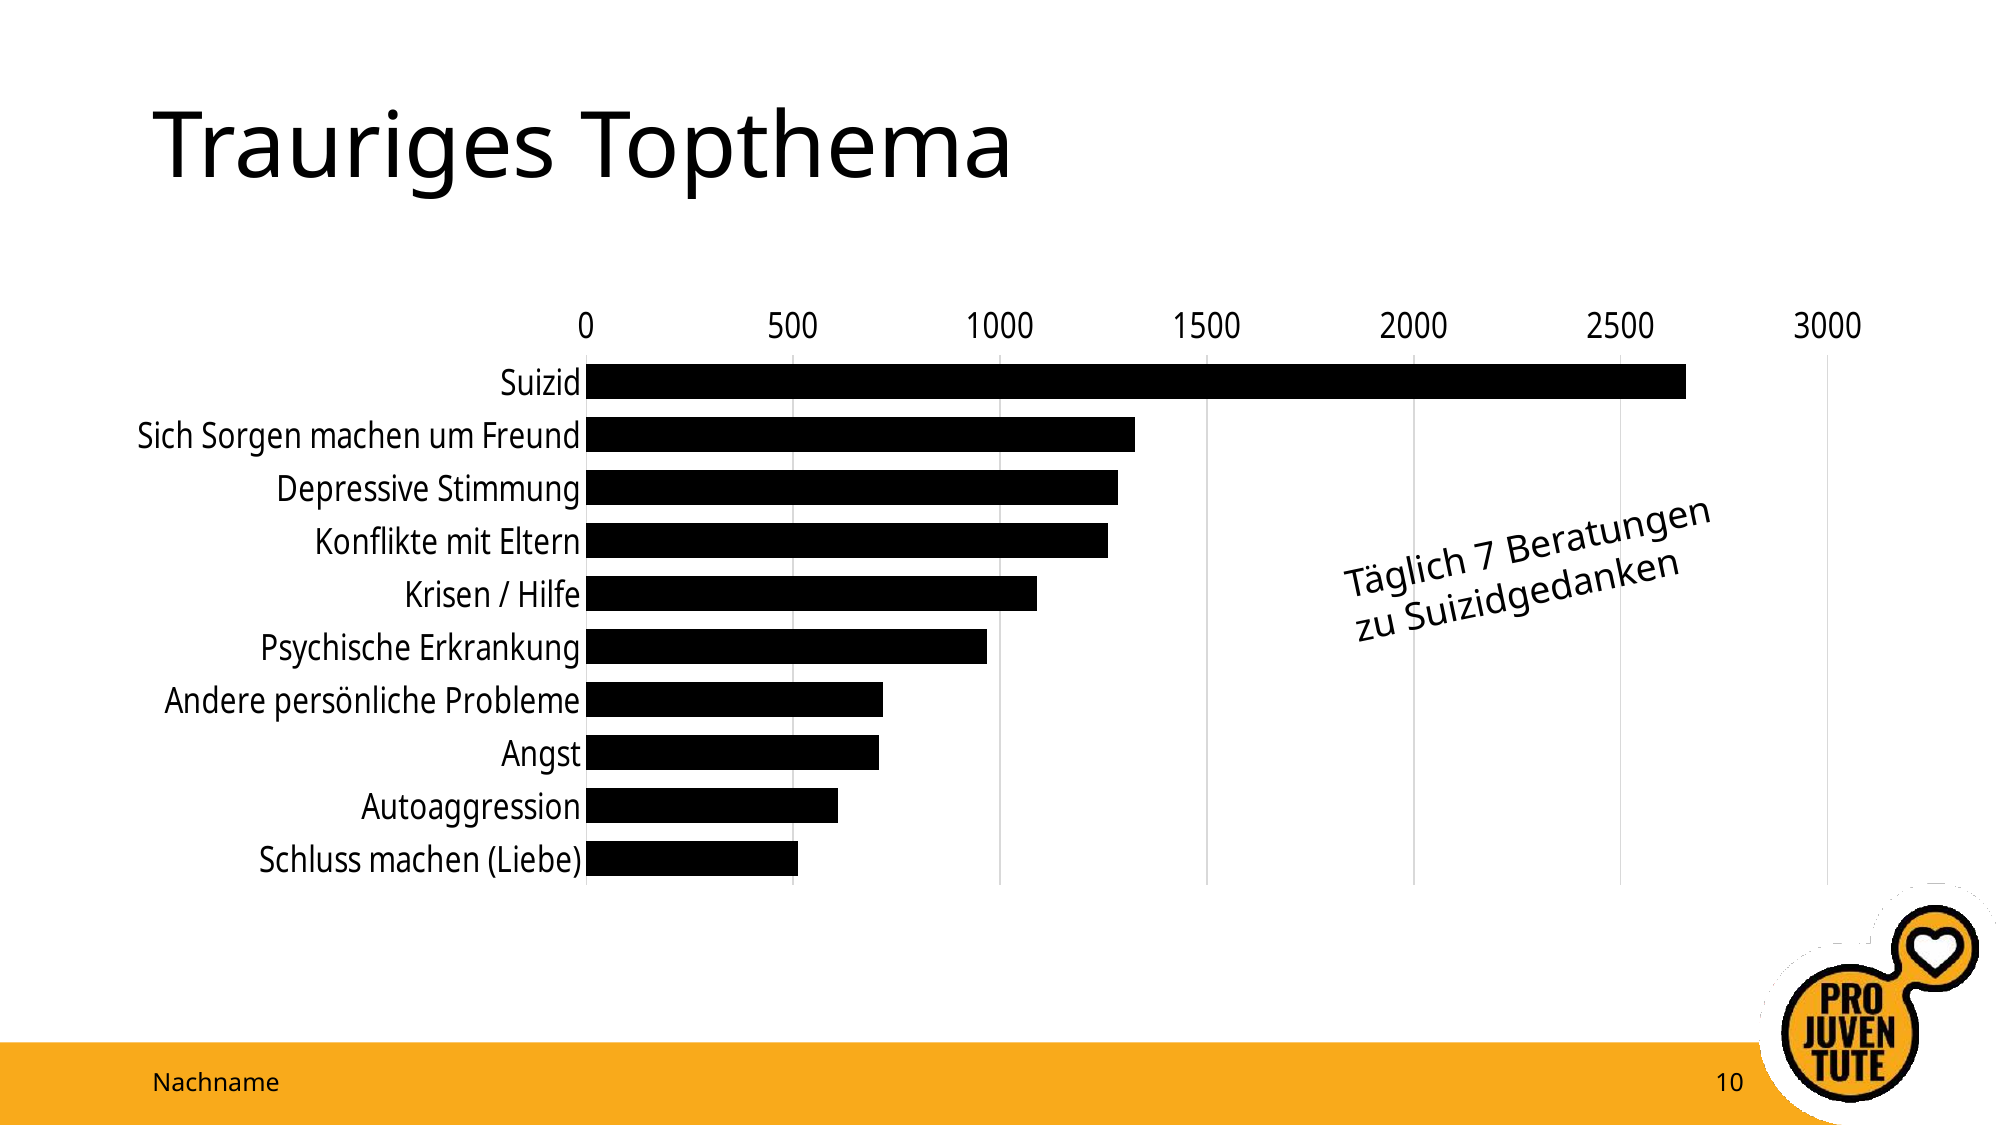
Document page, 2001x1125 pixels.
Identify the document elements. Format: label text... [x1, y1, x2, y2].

chart [137, 299, 1863, 1014]
title Trauriges Topthema [137, 59, 1863, 236]
footer Nachname [137, 1053, 813, 1114]
slide_number 10 [1412, 1053, 1759, 1113]
picture [1688, 859, 2000, 1125]
